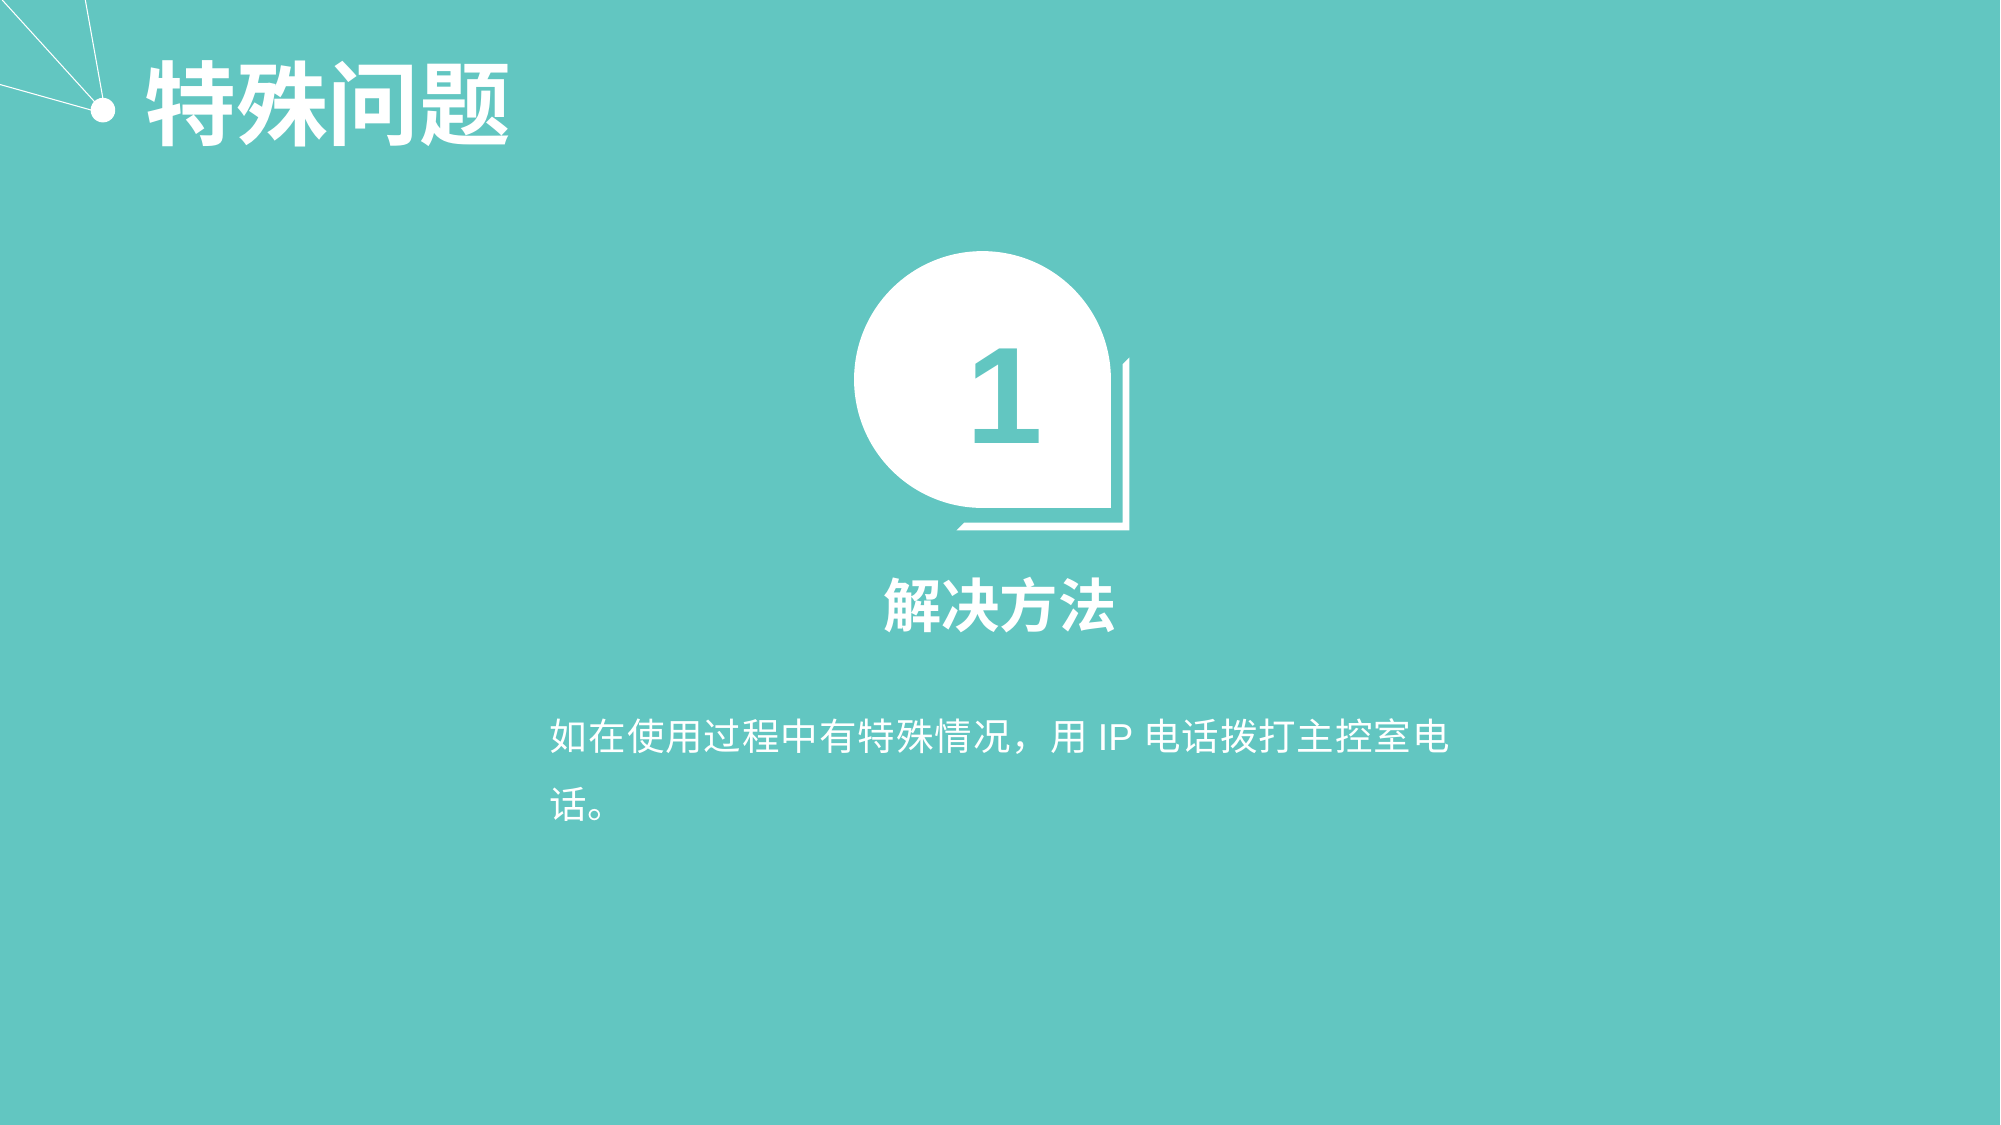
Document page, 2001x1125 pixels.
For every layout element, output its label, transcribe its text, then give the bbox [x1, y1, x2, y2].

text_box 如在使用过程中有特殊情况，用IP电话拨打主控室电话。 [535, 683, 1465, 971]
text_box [854, 251, 1130, 531]
text_box 解决方法 [733, 562, 1267, 649]
text_box 特殊问题 [129, 0, 1855, 218]
